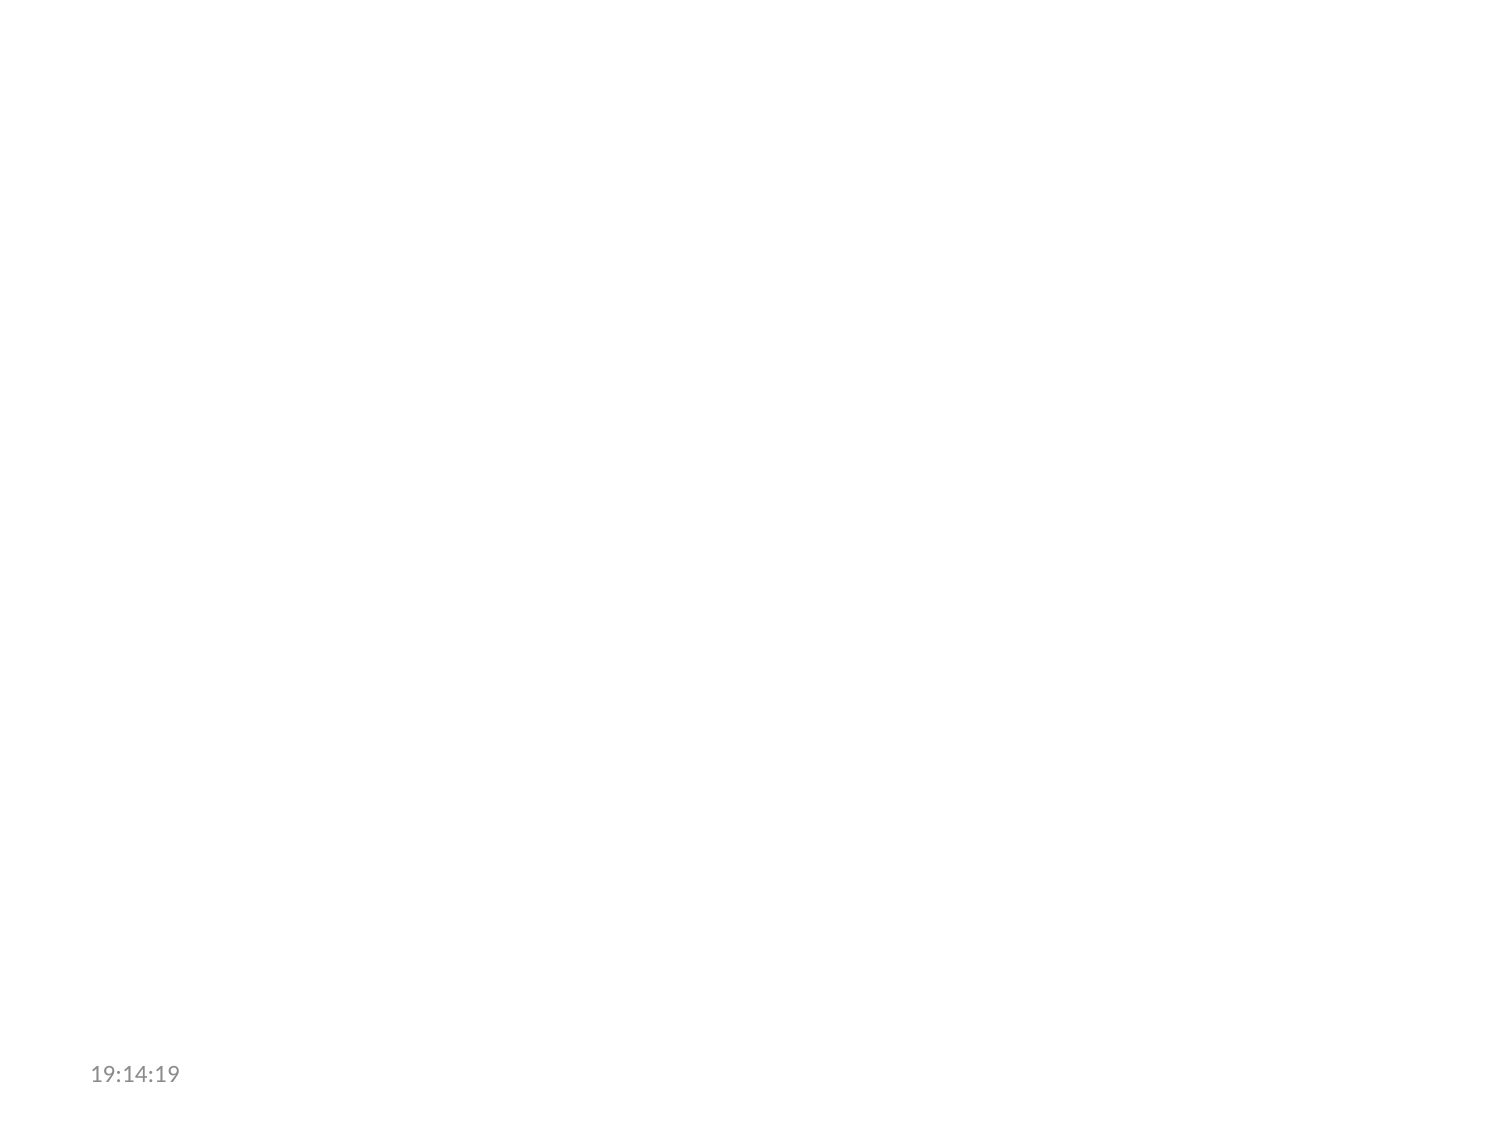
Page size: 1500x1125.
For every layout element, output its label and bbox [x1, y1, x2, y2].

slide_number [75, 1042, 425, 1103]
